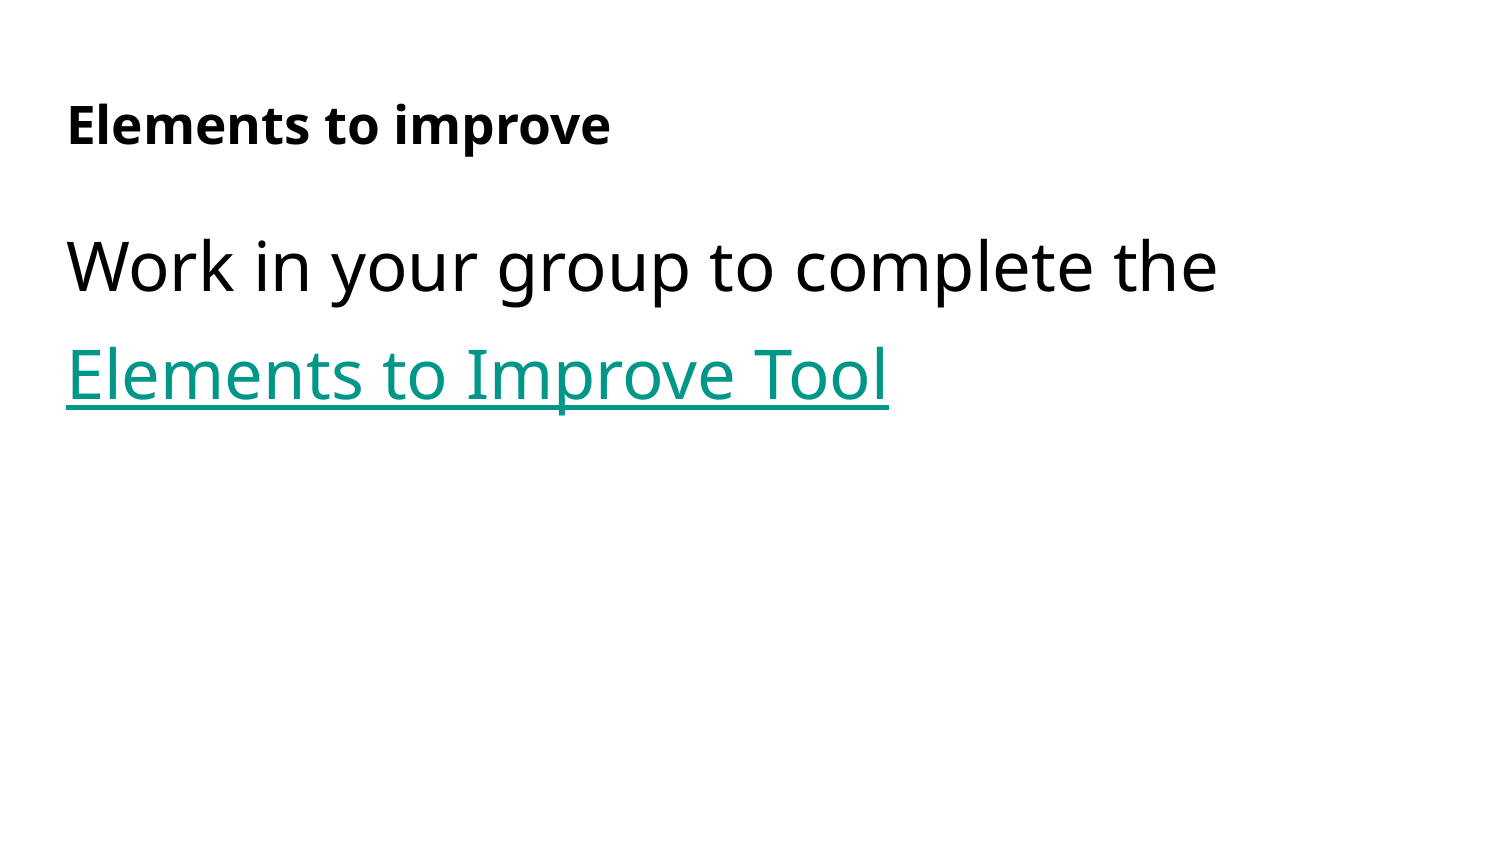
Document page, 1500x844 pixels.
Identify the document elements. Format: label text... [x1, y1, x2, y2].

list Work in your group to complete the Elements to Improve Tool [51, 189, 1449, 750]
title Elements to improve [51, 72, 1449, 176]
